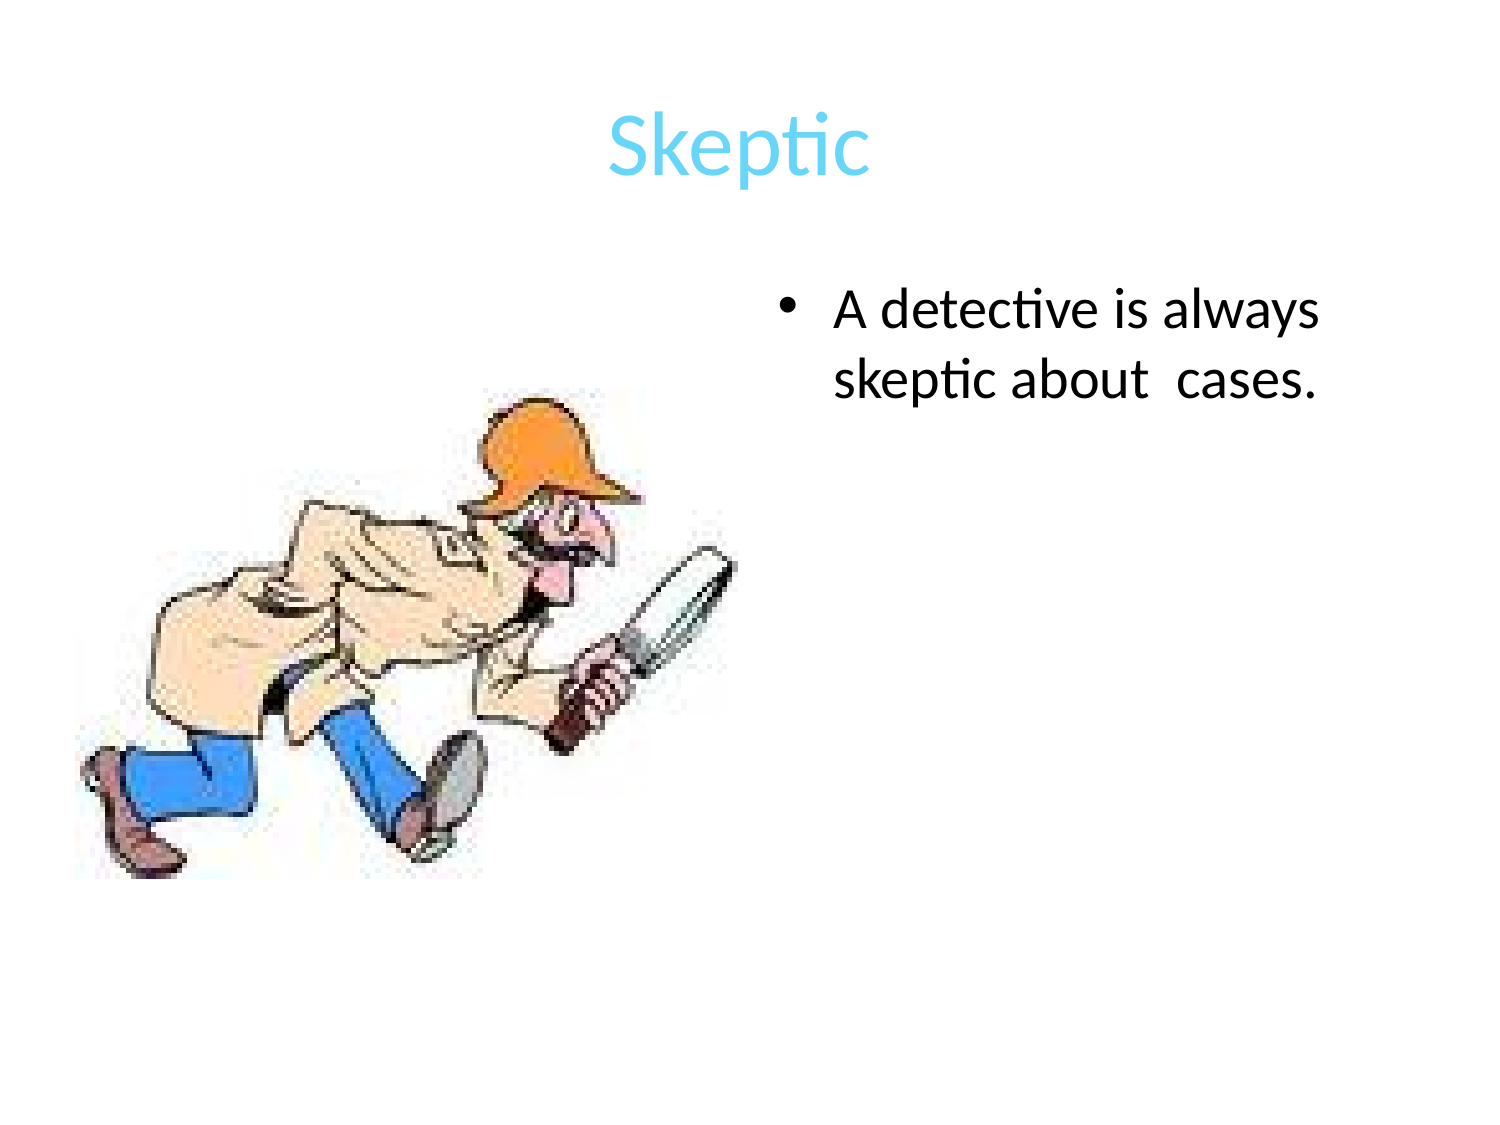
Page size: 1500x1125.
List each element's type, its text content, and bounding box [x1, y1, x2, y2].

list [74, 262, 738, 1006]
title Skeptic [75, 45, 1425, 233]
list A detective is always skeptic about cases. [762, 262, 1425, 1005]
